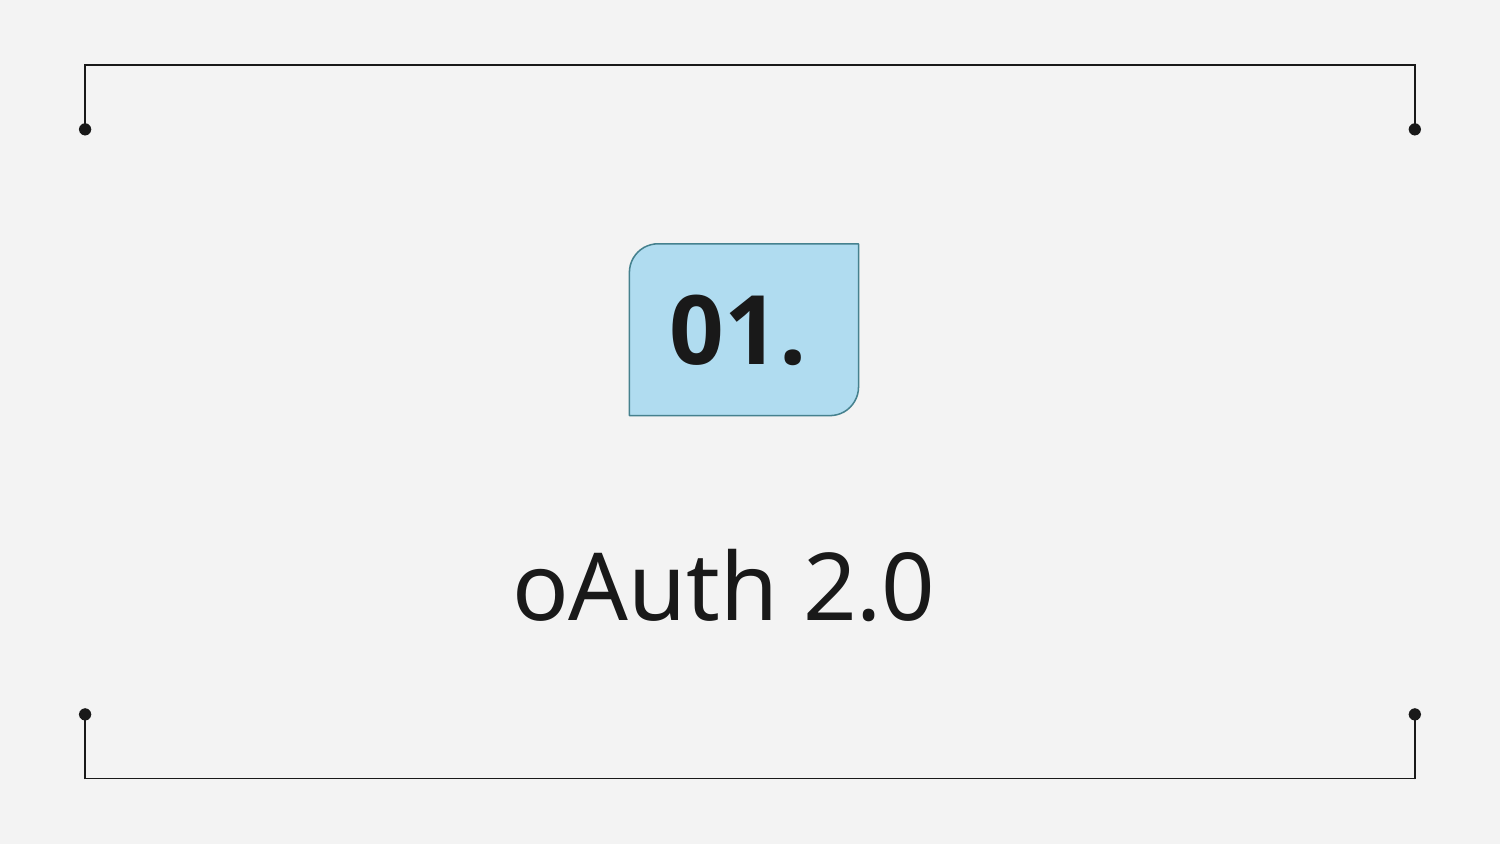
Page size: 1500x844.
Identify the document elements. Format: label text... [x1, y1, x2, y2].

title oAuth 2.0 [497, 511, 1203, 650]
title 01. [654, 260, 869, 399]
text_box [629, 243, 859, 416]
